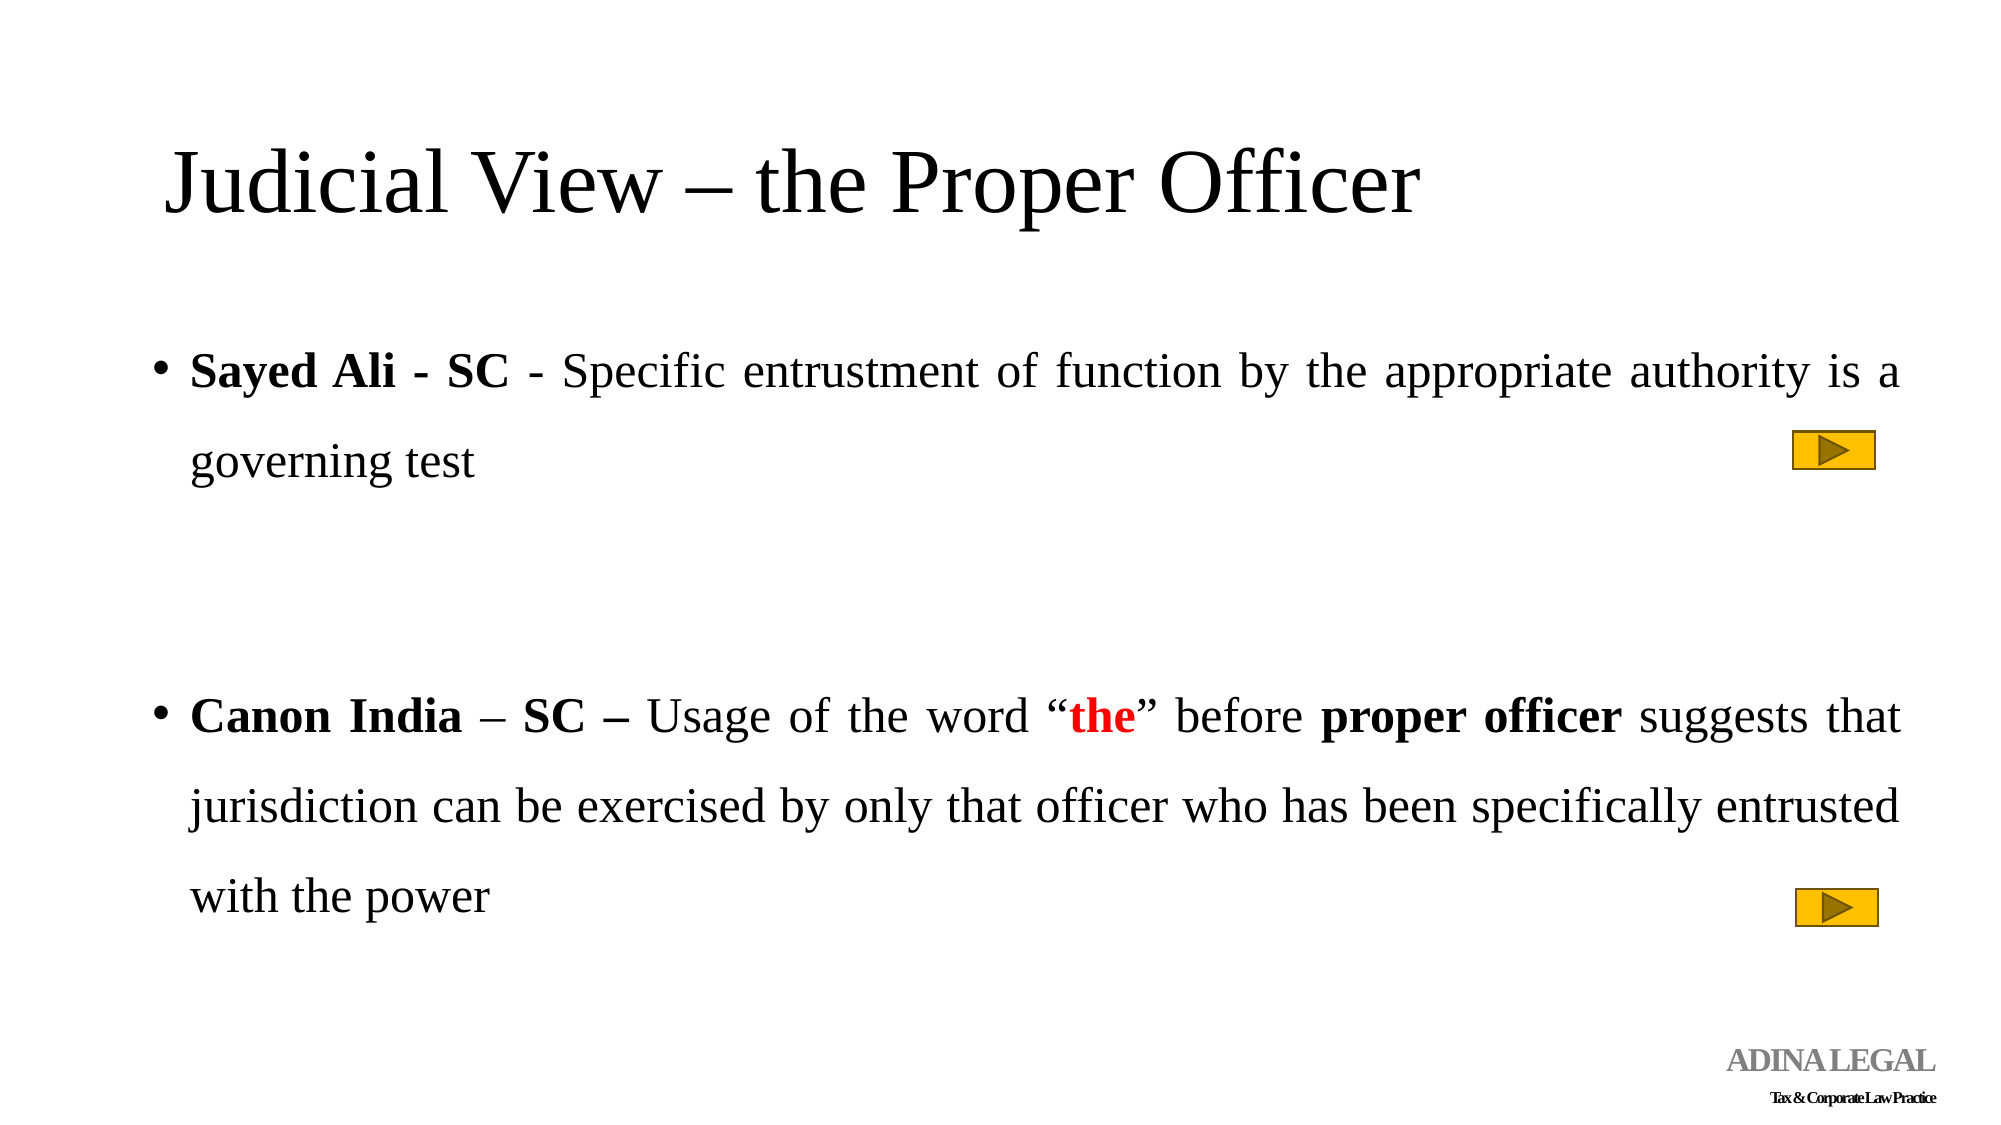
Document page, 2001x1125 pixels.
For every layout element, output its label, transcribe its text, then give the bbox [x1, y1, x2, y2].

list Sayed Ali - SC - Specific entrustment of function by the appropriate authority is a governing test Canon India – SC – Usage of the word “the” before proper officer suggests that jurisdiction can be exercised by only that officer who has been specifically entrusted with the power [137, 299, 1917, 1014]
text_box [1795, 888, 1879, 927]
text_box [1792, 430, 1876, 470]
title Judicial View – the Proper Officer [149, 62, 1875, 281]
